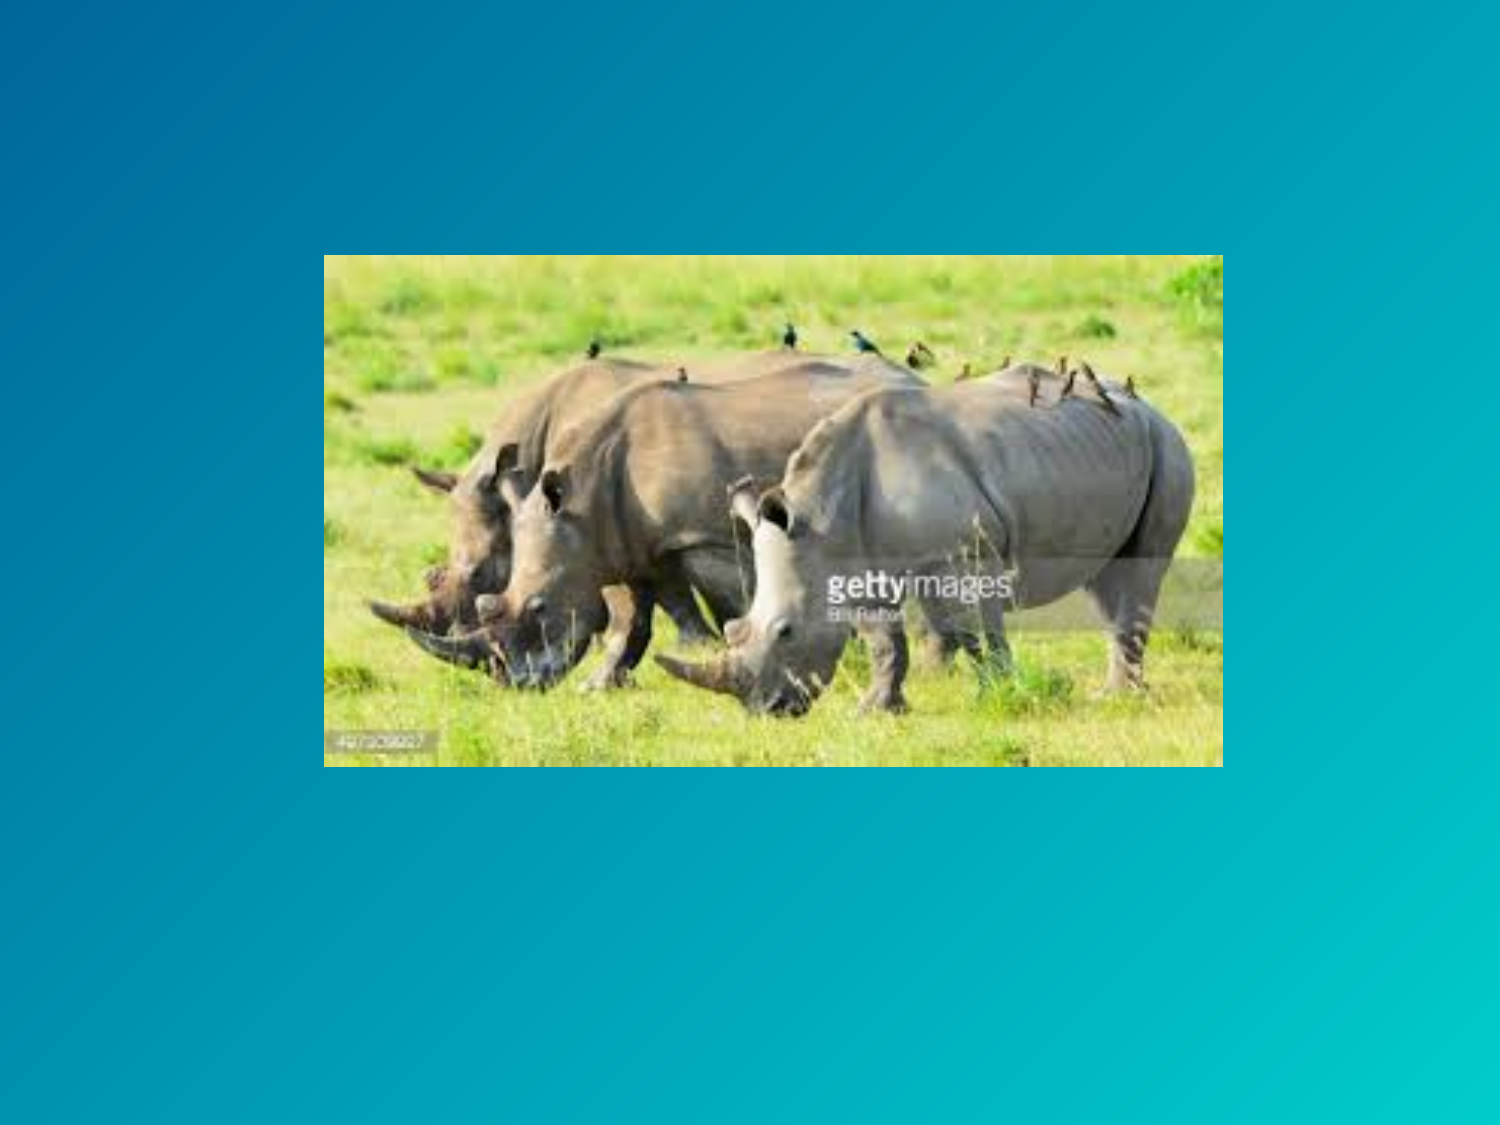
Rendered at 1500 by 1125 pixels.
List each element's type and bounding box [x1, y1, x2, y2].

list [324, 255, 1223, 767]
